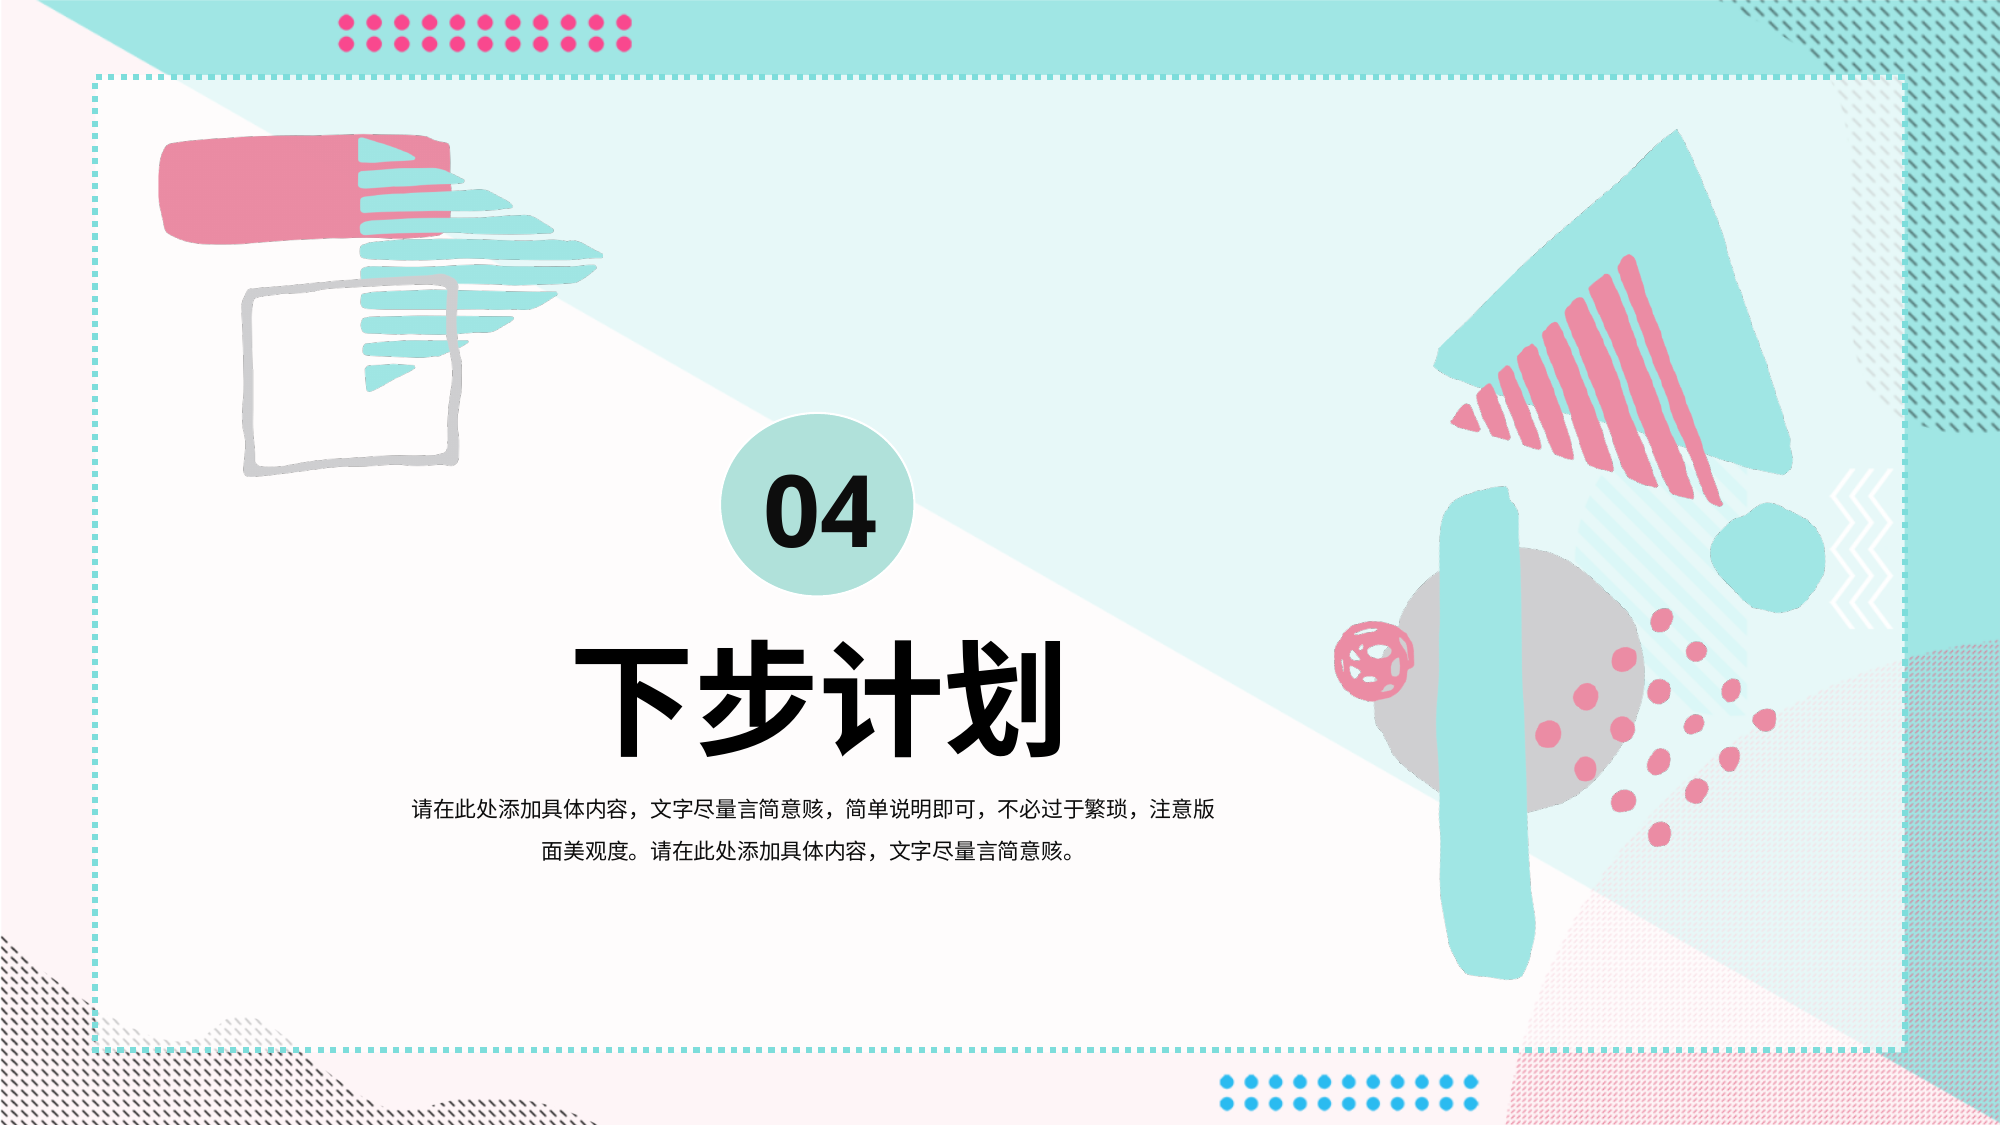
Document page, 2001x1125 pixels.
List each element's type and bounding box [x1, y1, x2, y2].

text_box [95, 74, 1905, 1053]
text_box [0, 0, 2000, 1125]
picture [1209, 307, 1957, 820]
picture [209, 82, 552, 527]
text_box [720, 412, 915, 597]
